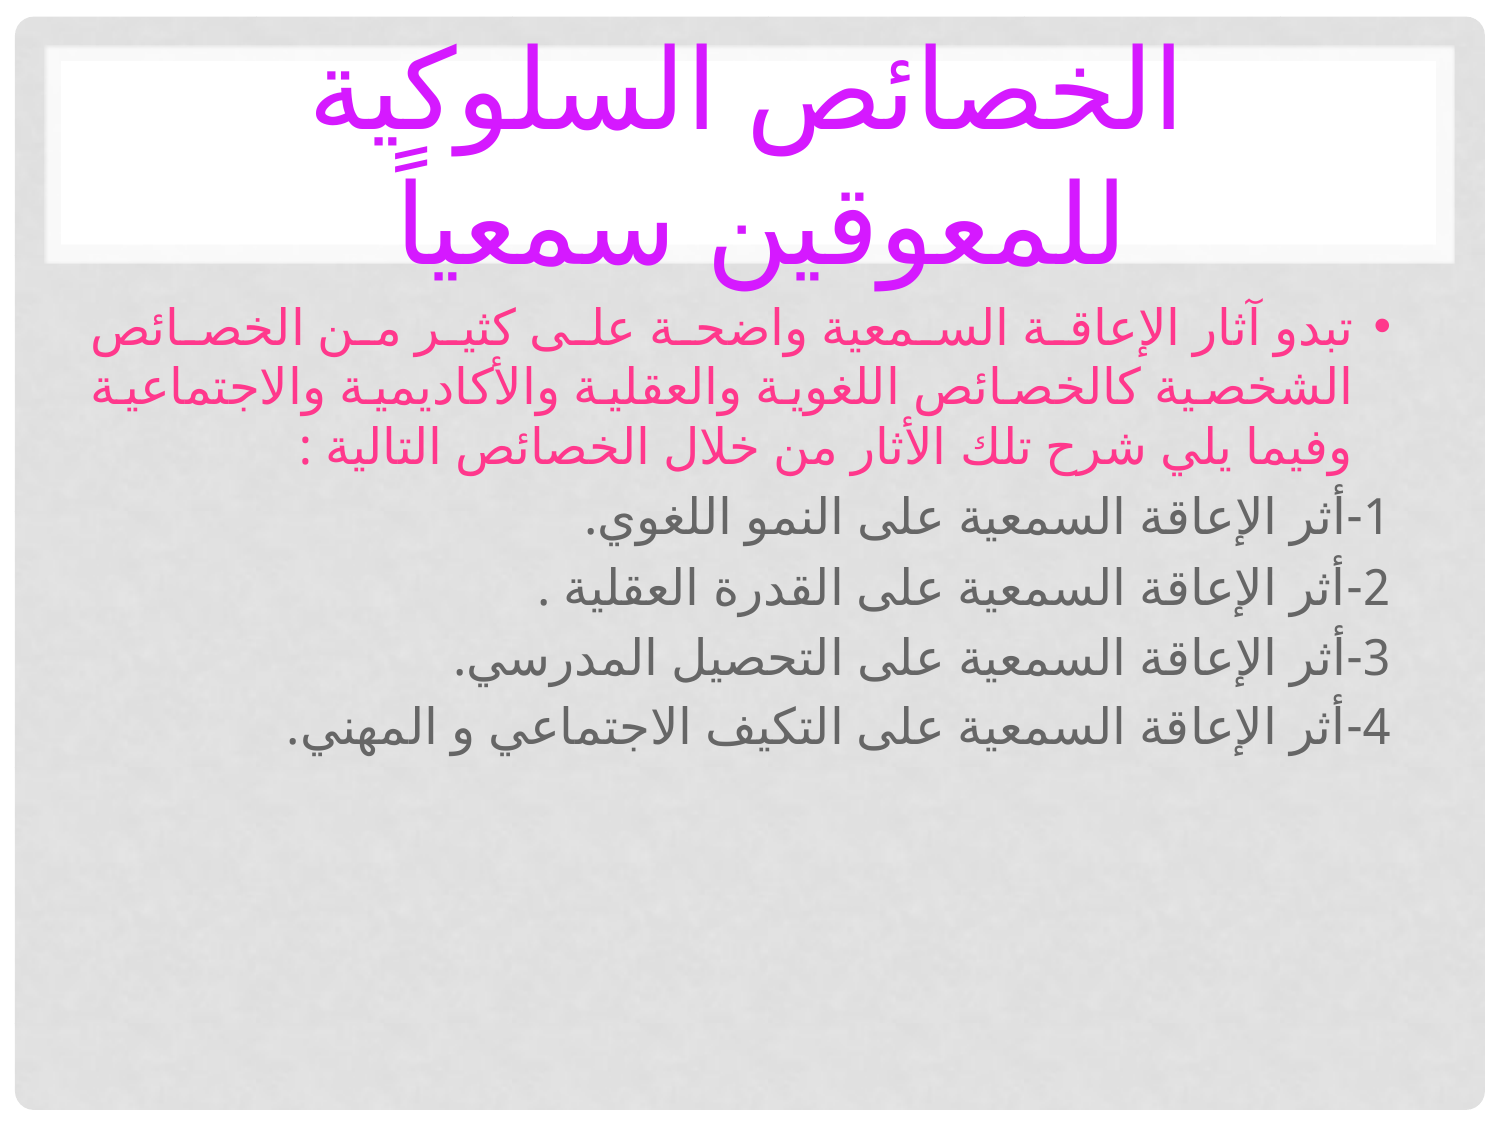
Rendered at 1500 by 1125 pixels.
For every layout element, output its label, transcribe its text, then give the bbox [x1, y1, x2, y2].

title الخصائص السلوكية للمعوقين سمعياً [69, 66, 1425, 238]
list تبدو آثار الإعاقة السمعية واضحة على كثير من الخصائص الشخصية كالخصائص اللغوية والعقلية والأكاديمية والاجتماعية وفيما يلي شرح تلك الأثار من خلال الخصائص التالية : 1- أثر الإعاقة السمعية على النمو اللغوي. 2- أثر الإعاقة السمعية على القدرة العقلية . 3- أثر الإعاقة السمعية على التحصيل المدرسي. 4- أثر الإعاقة السمعية على التكيف الاجتماعي و المهني. [75, 287, 1425, 1005]
